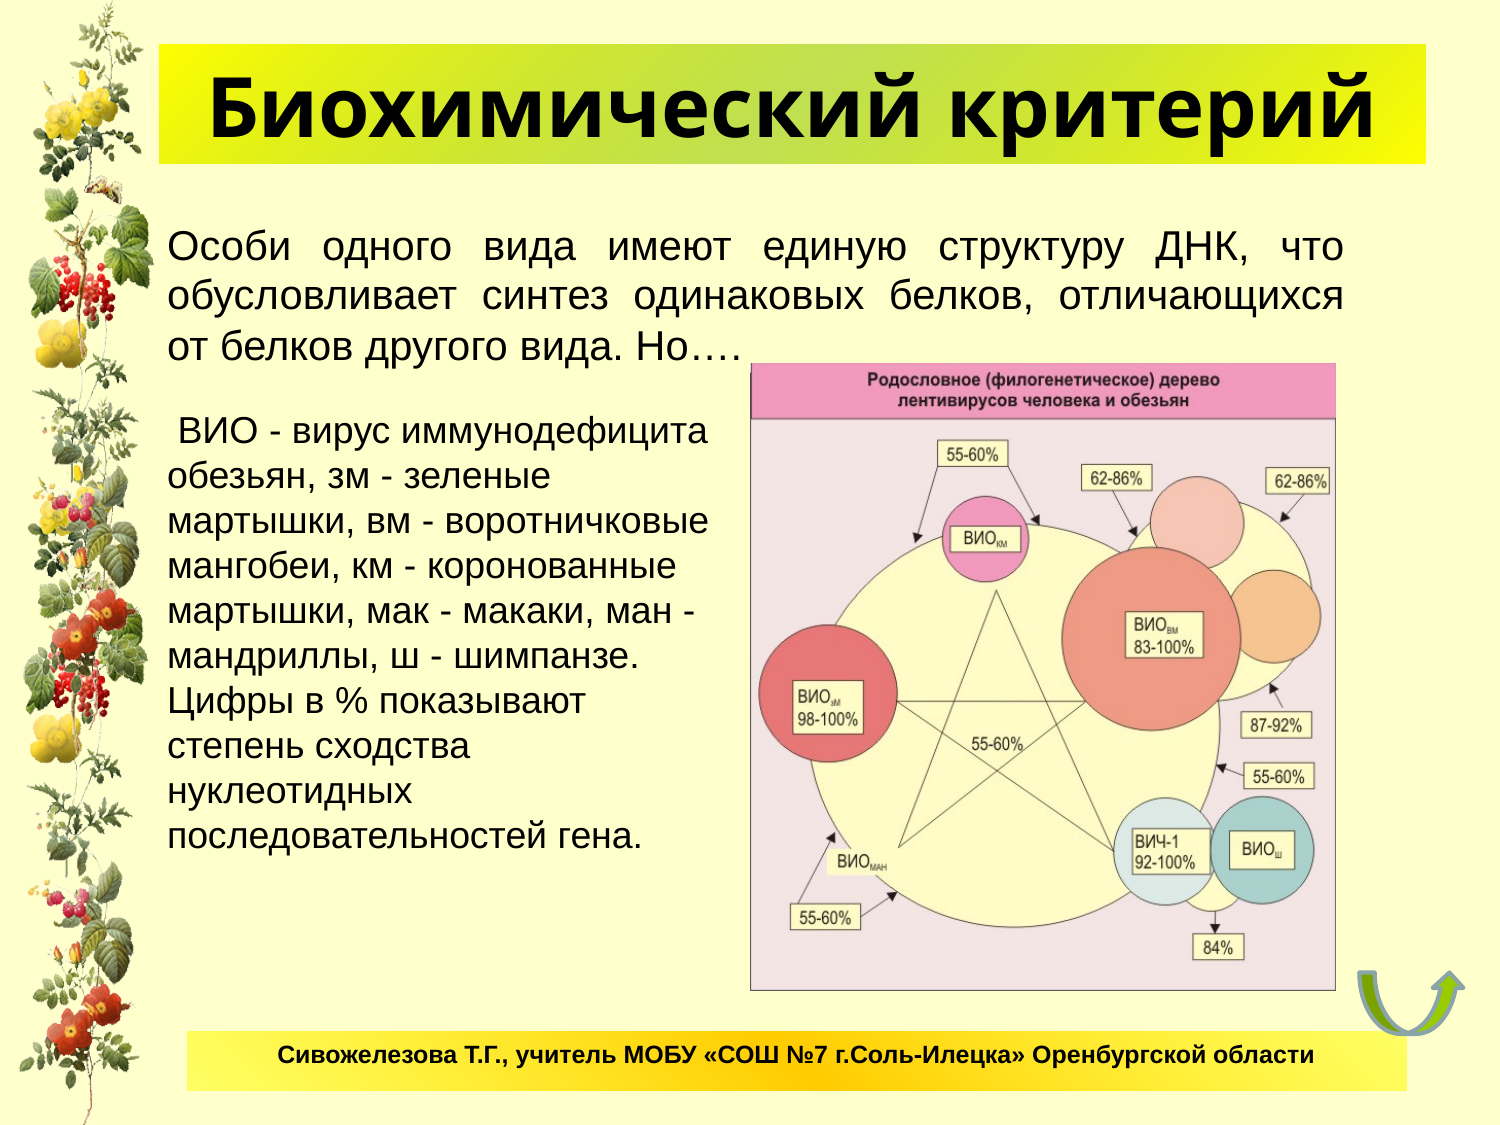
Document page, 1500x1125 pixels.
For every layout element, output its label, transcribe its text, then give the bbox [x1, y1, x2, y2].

text_box ВИО - вирус иммунодефицита обезьян, зм - зеленые мартышки, вм - воротничковые мангобеи, км - коронованные мартышки, мак - макаки, ман - мандриллы, ш - шимпанзе. Цифры в % показывают степень сходства нуклеотидных последовательностей гена. [152, 398, 727, 864]
text_box [1357, 970, 1466, 1037]
picture [749, 362, 1337, 991]
picture [0, 0, 172, 1125]
text_box Сивожелезова Т.Г., учитель МОБУ «СОШ №7 г.Соль-Илецка» Оренбургской области [187, 1031, 1407, 1091]
text_box Особи одного вида имеют единую структуру ДНК, что обусловливает синтез одинаковых белков, отличающихся от белков другого вида. Но…. [152, 210, 1360, 376]
title Биохимический критерий [159, 44, 1426, 165]
